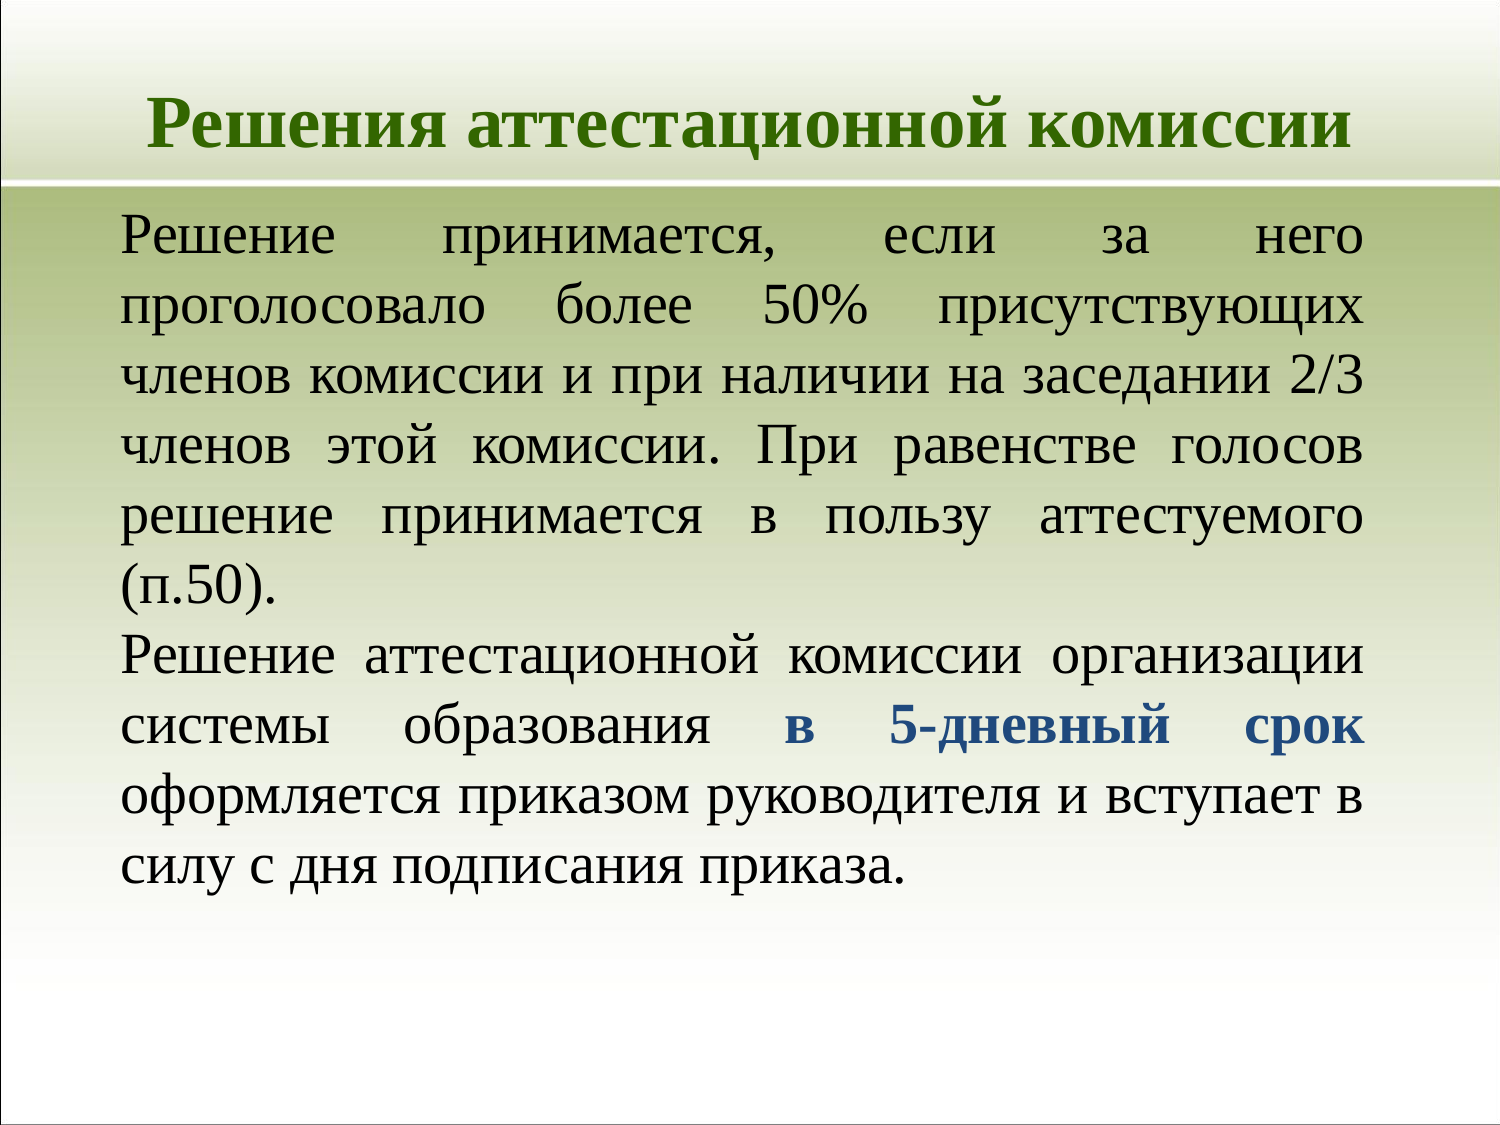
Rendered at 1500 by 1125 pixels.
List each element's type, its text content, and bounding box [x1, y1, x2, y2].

list Решение принимается, если за него проголосовало более 50% присутствующих членов комиссии и при наличии на заседании 2/3 членов этой комиссии. При равенстве голосов решение принимается в пользу аттестуемого (п.50). Решение аттестационной комиссии организации системы образования в 5-дневный срок оформляется приказом руководителя и вступает в силу с дня подписания приказа. [105, 187, 1381, 938]
picture [0, 0, 1500, 1125]
title Решения аттестационной комиссии [112, 34, 1388, 200]
